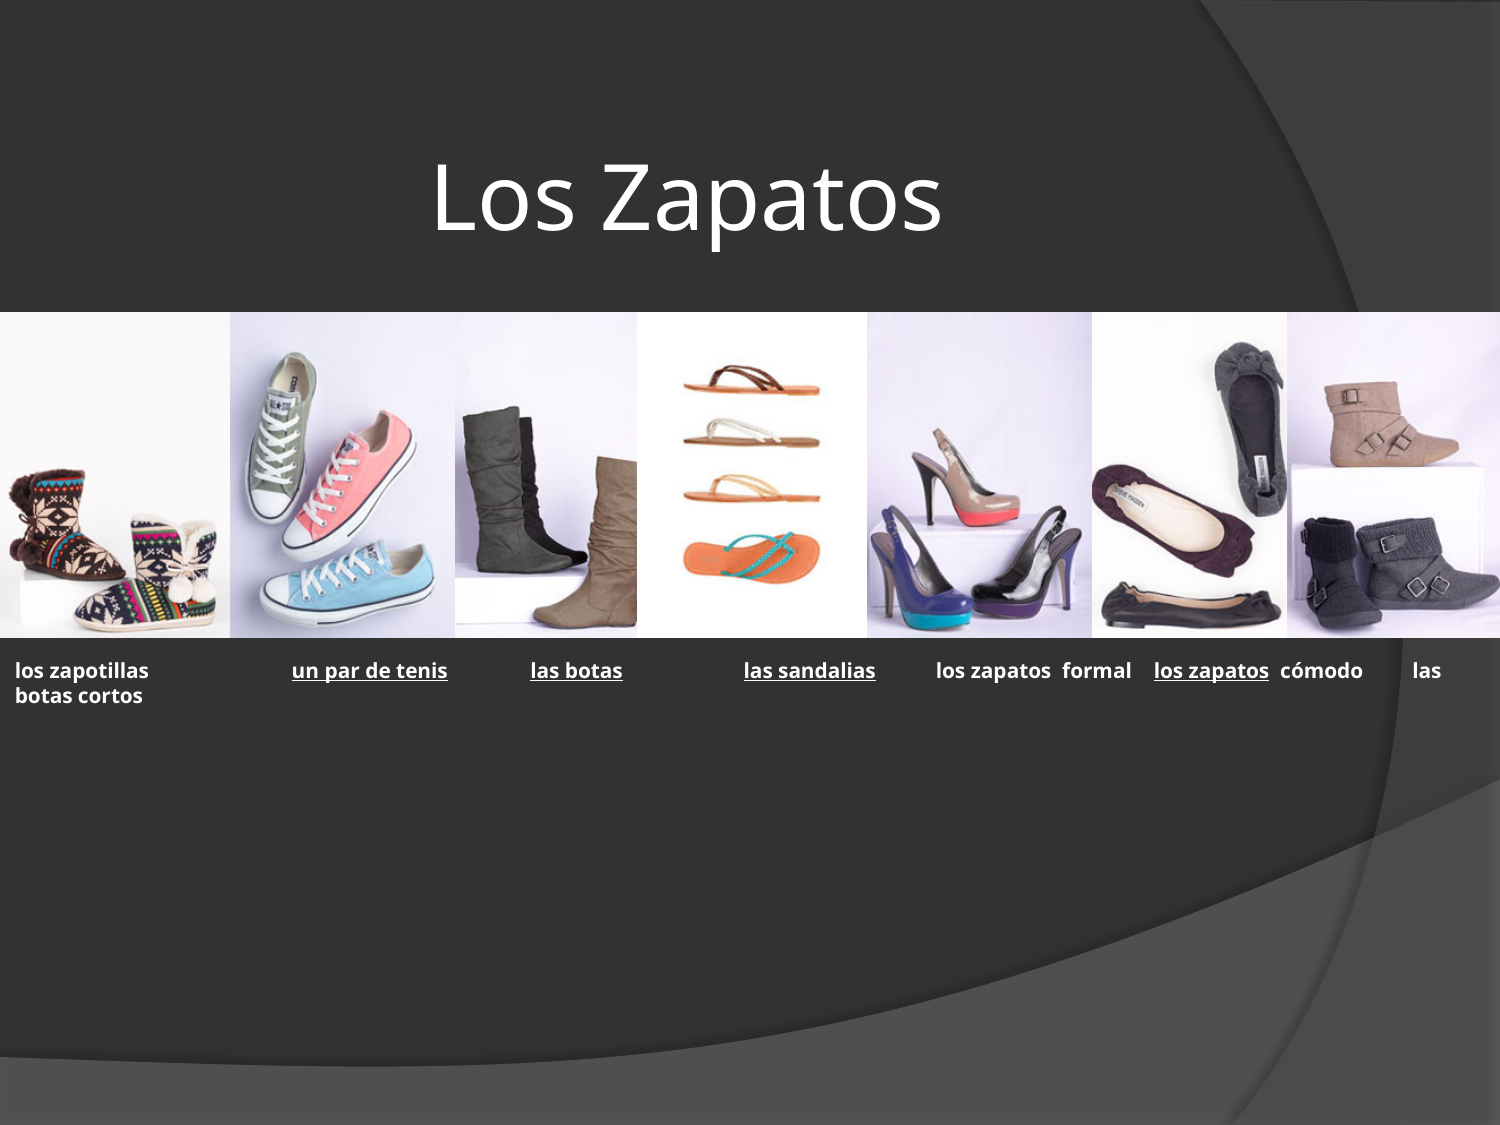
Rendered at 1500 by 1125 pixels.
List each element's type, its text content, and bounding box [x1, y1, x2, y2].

picture [1287, 312, 1500, 638]
picture [637, 312, 867, 638]
picture [1100, 312, 1279, 638]
title Los Zapatos [74, 44, 1301, 233]
picture [463, 312, 629, 638]
picture [0, 312, 230, 638]
text_box los zapotillas un par de tenis las botas las sandalias los zapatos formal los zapatos cómodo las botas cortos [0, 649, 1500, 715]
picture [238, 312, 455, 638]
picture [875, 312, 1092, 638]
